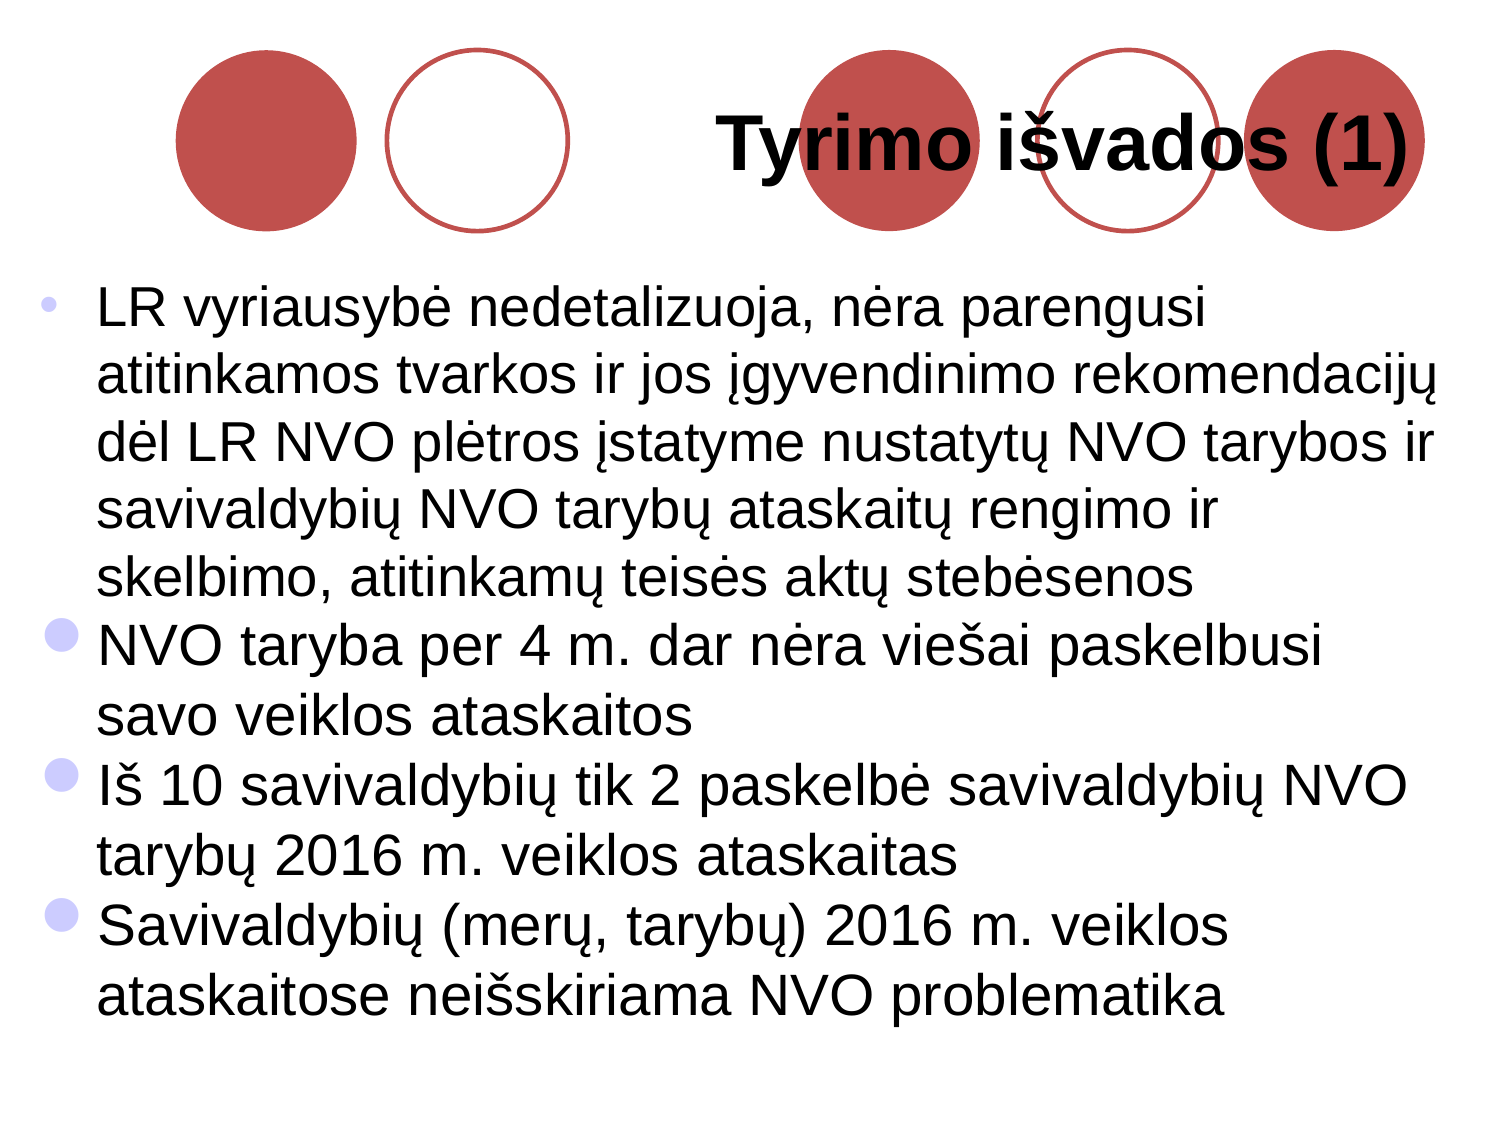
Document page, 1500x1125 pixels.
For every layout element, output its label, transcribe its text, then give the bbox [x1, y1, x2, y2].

text_box Tyrimo išvados (1) [75, 45, 1425, 233]
text_box LR vyriausybė nedetalizuoja, nėra parengusi atitinkamos tvarkos ir jos įgyvendinimo rekomendacijų dėl LR NVO plėtros įstatyme nustatytų NVO tarybos ir savivaldybių NVO tarybų ataskaitų rengimo ir skelbimo, atitinkamų teisės aktų stebėsenos NVO taryba per 4 m. dar nėra viešai paskelbusi savo veiklos ataskaitos Iš 10 savivaldybių tik 2 paskelbė savivaldybių NVO tarybų 2016 m. veiklos ataskaitas Savivaldybių (merų, tarybų) 2016 m. veiklos ataskaitose neišskiriama NVO problematika [24, 262, 1475, 1005]
